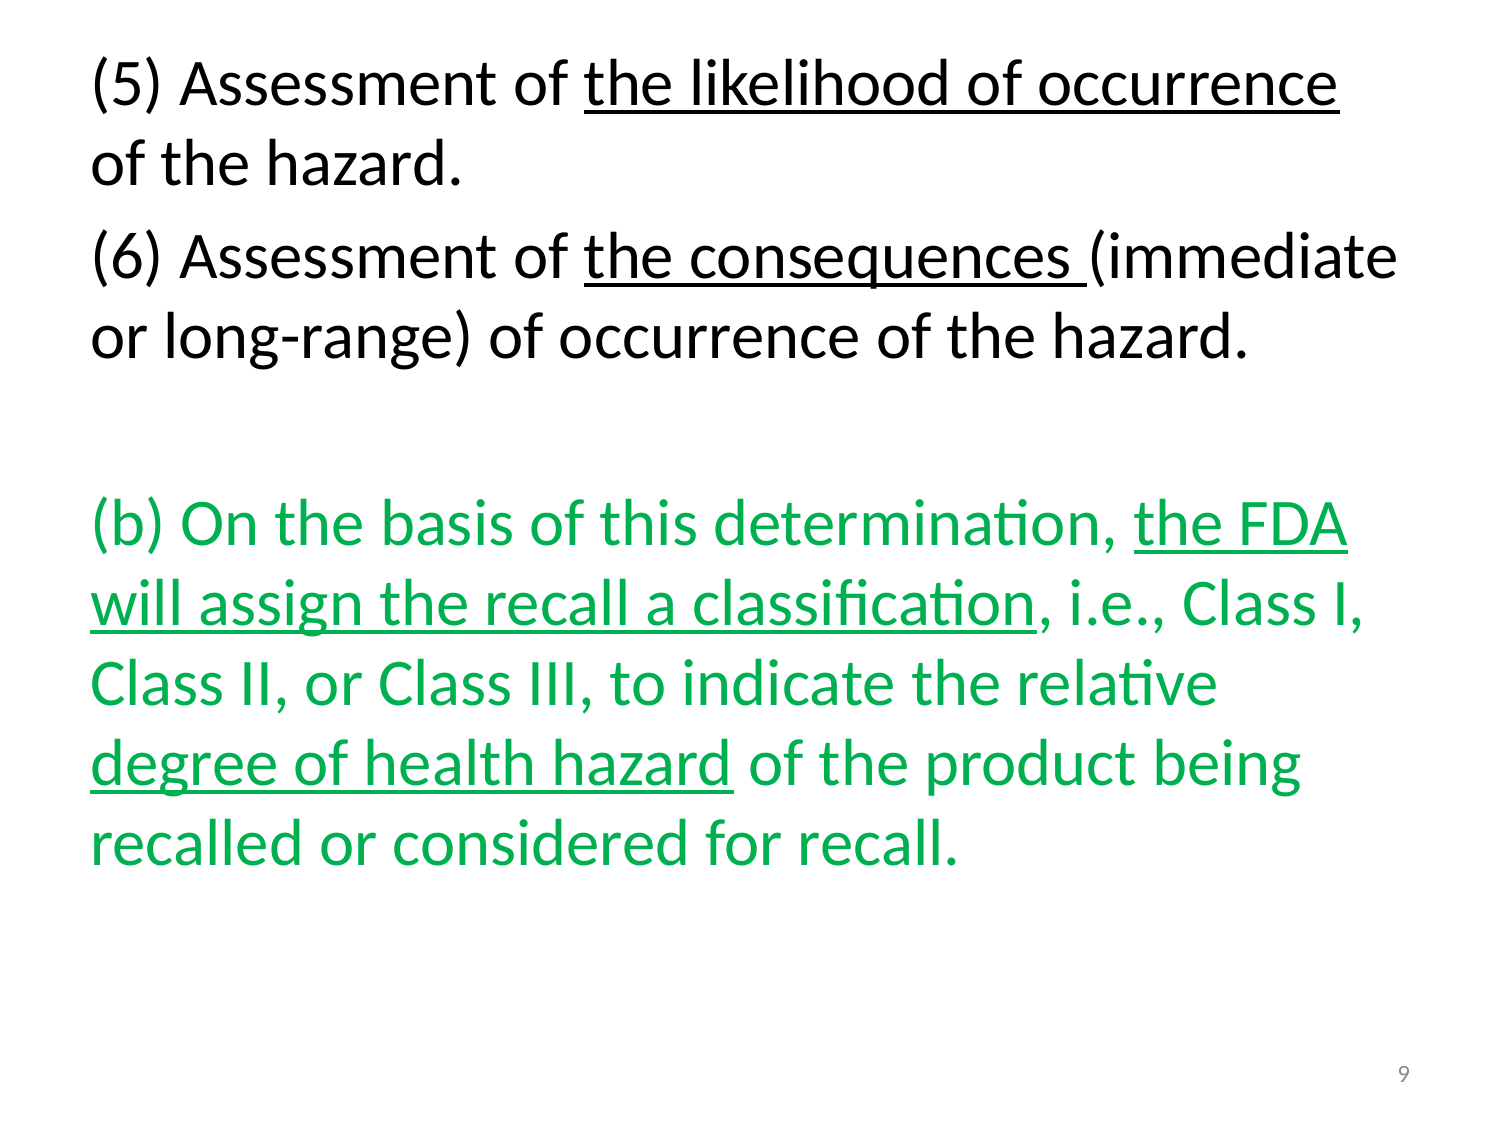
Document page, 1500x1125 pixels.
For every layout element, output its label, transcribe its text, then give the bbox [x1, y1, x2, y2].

slide_number 9 [1074, 1042, 1425, 1103]
list (5) Assessment of the likelihood of occurrence of the hazard. (6) Assessment of the consequences (immediate or long-range) of occurrence of the hazard. (b) On the basis of this determination, the FDA will assign the recall a classification, i.e., Class I, Class II, or Class III, to indicate the relative degree of health hazard of the product being recalled or considered for recall. [75, 30, 1425, 1047]
